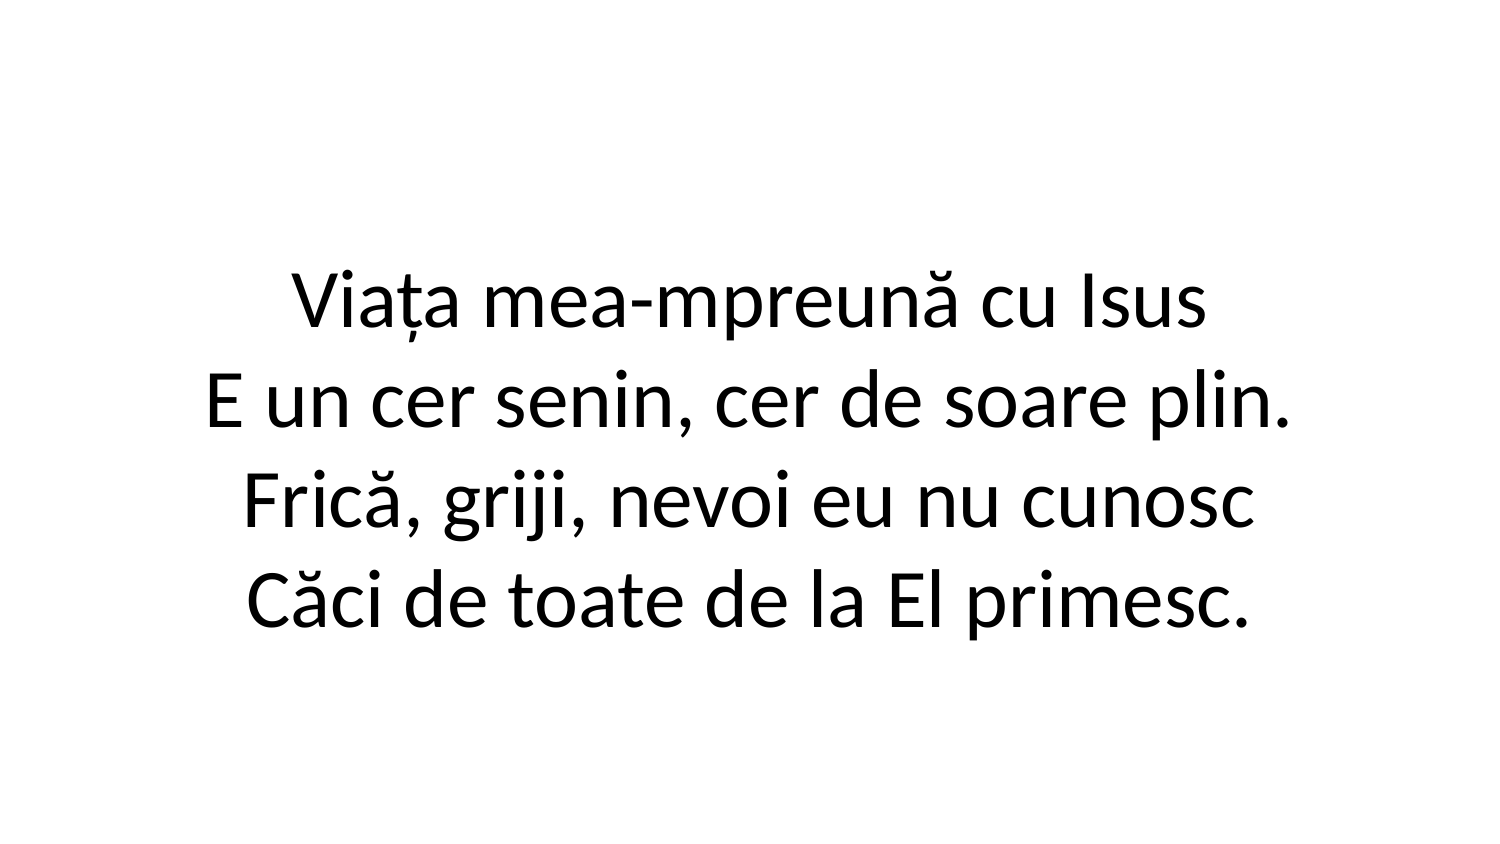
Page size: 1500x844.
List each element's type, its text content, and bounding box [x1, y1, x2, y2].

text_box Viața mea-mpreună cu Isus E un cer senin, cer de soare plin. Frică, griji, nevoi eu nu cunosc Căci de toate de la El primesc. [190, 192, 1310, 652]
